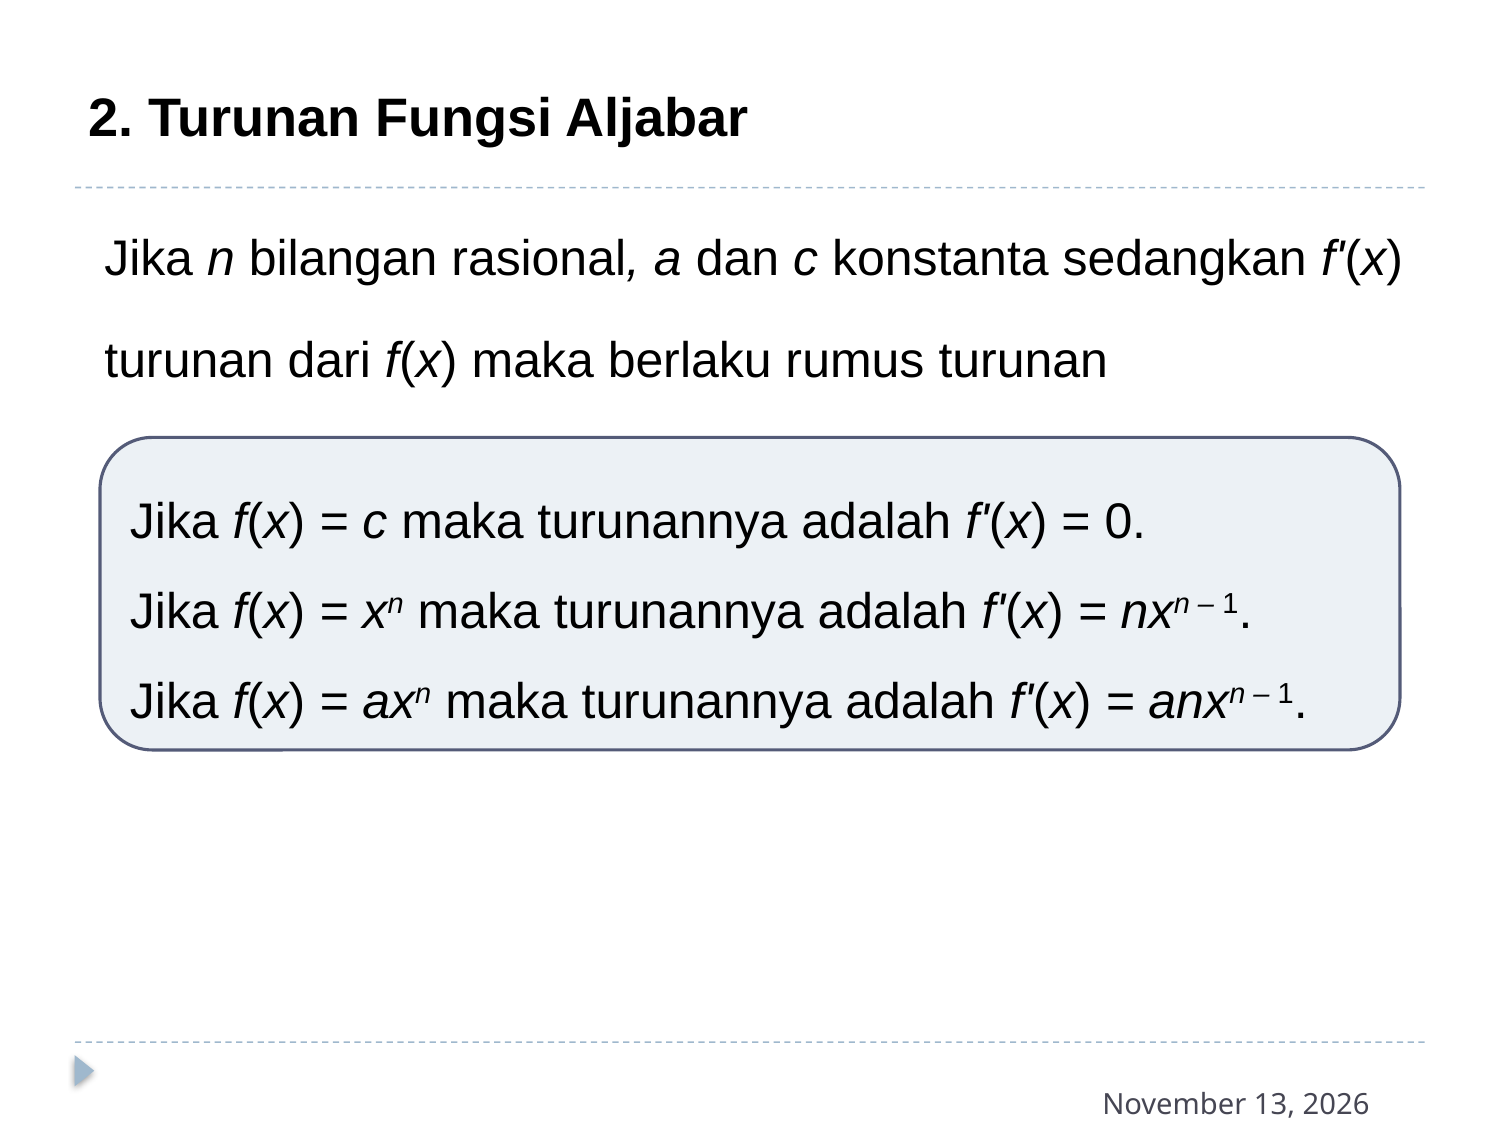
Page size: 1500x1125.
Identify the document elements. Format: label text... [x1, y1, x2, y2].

title 2. Turunan Fungsi Aljabar [73, 75, 1424, 155]
text_box Jika f(x) = c maka turunannya adalah f'(x) = 0. Jika f(x) = xn maka turunannya adalah f'(x) = nxn – 1. Jika f(x) = axn maka turunannya adalah f'(x) = anxn – 1. [98, 435, 1402, 752]
list Jika n bilangan rasional, a dan c konstanta sedangkan f'(x) turunan dari f(x) maka berlaku rumus turunan [89, 187, 1453, 1063]
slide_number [1087, 1077, 1500, 1125]
